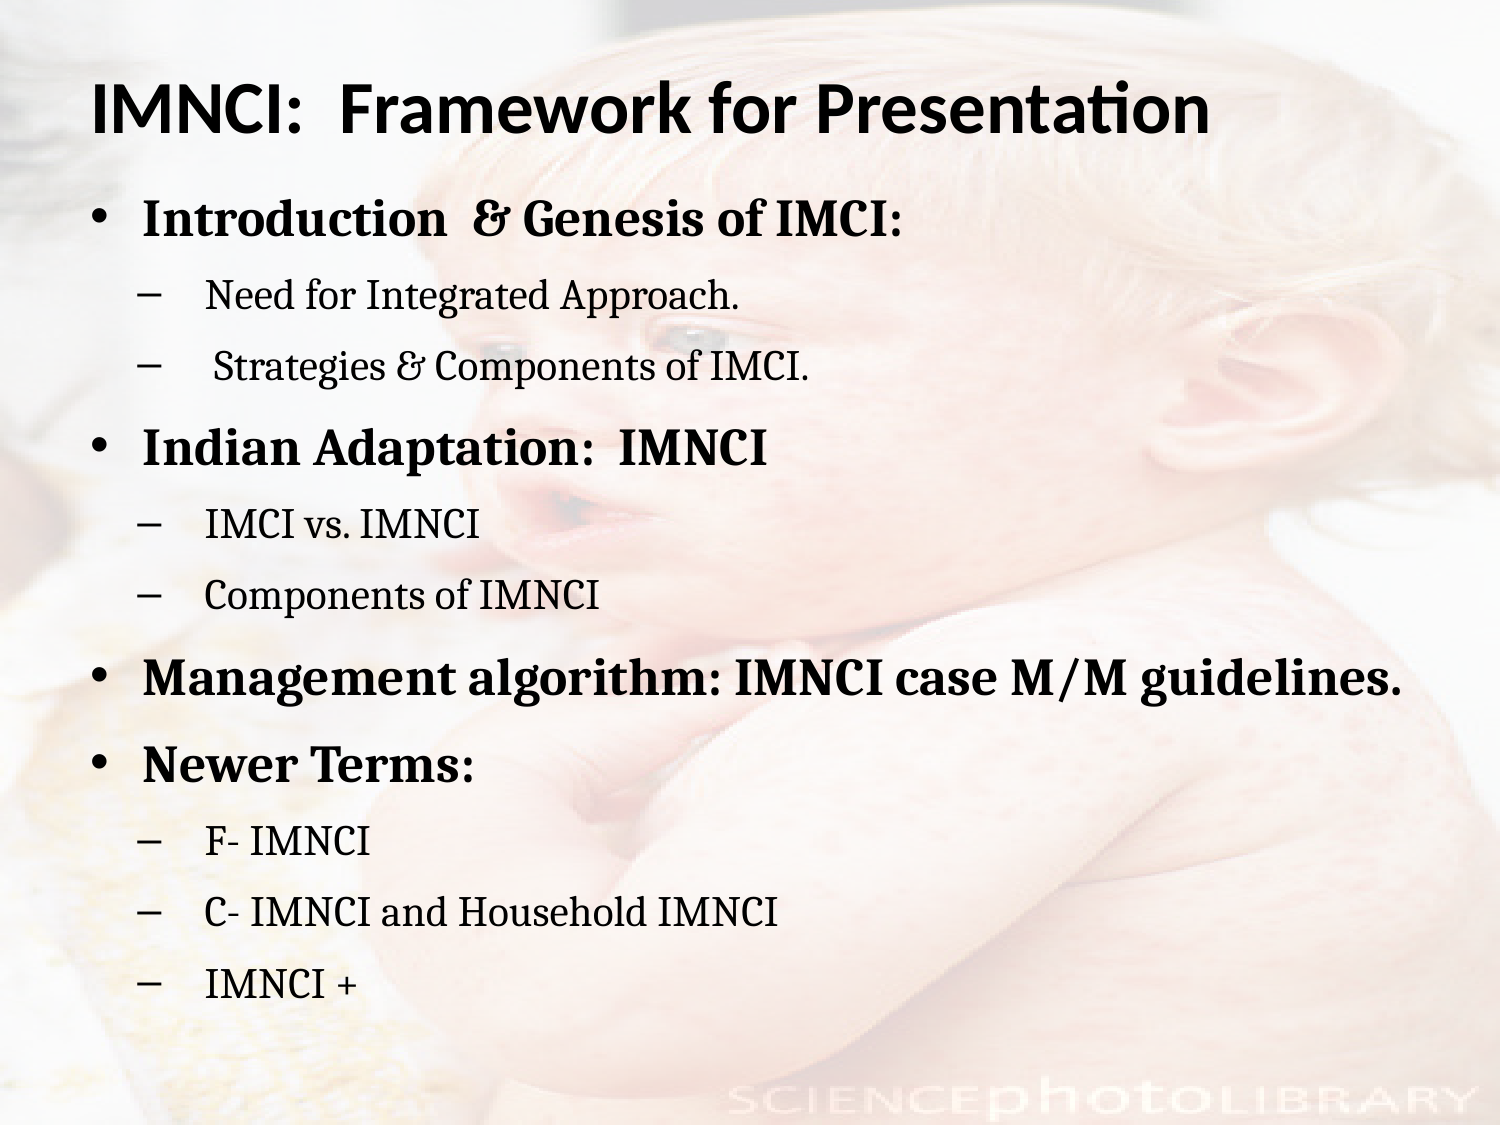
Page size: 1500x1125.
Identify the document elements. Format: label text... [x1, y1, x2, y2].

title IMNCI: Framework for Presentation [75, 45, 1425, 162]
list Introduction & Genesis of IMCI: Need for Integrated Approach. Strategies & Components of IMCI. Indian Adaptation: IMNCI IMCI vs. IMNCI Components of IMNCI Management algorithm: IMNCI case M/M guidelines. Newer Terms: F- IMNCI C- IMNCI and Household IMNCI IMNCI + [75, 162, 1425, 1038]
